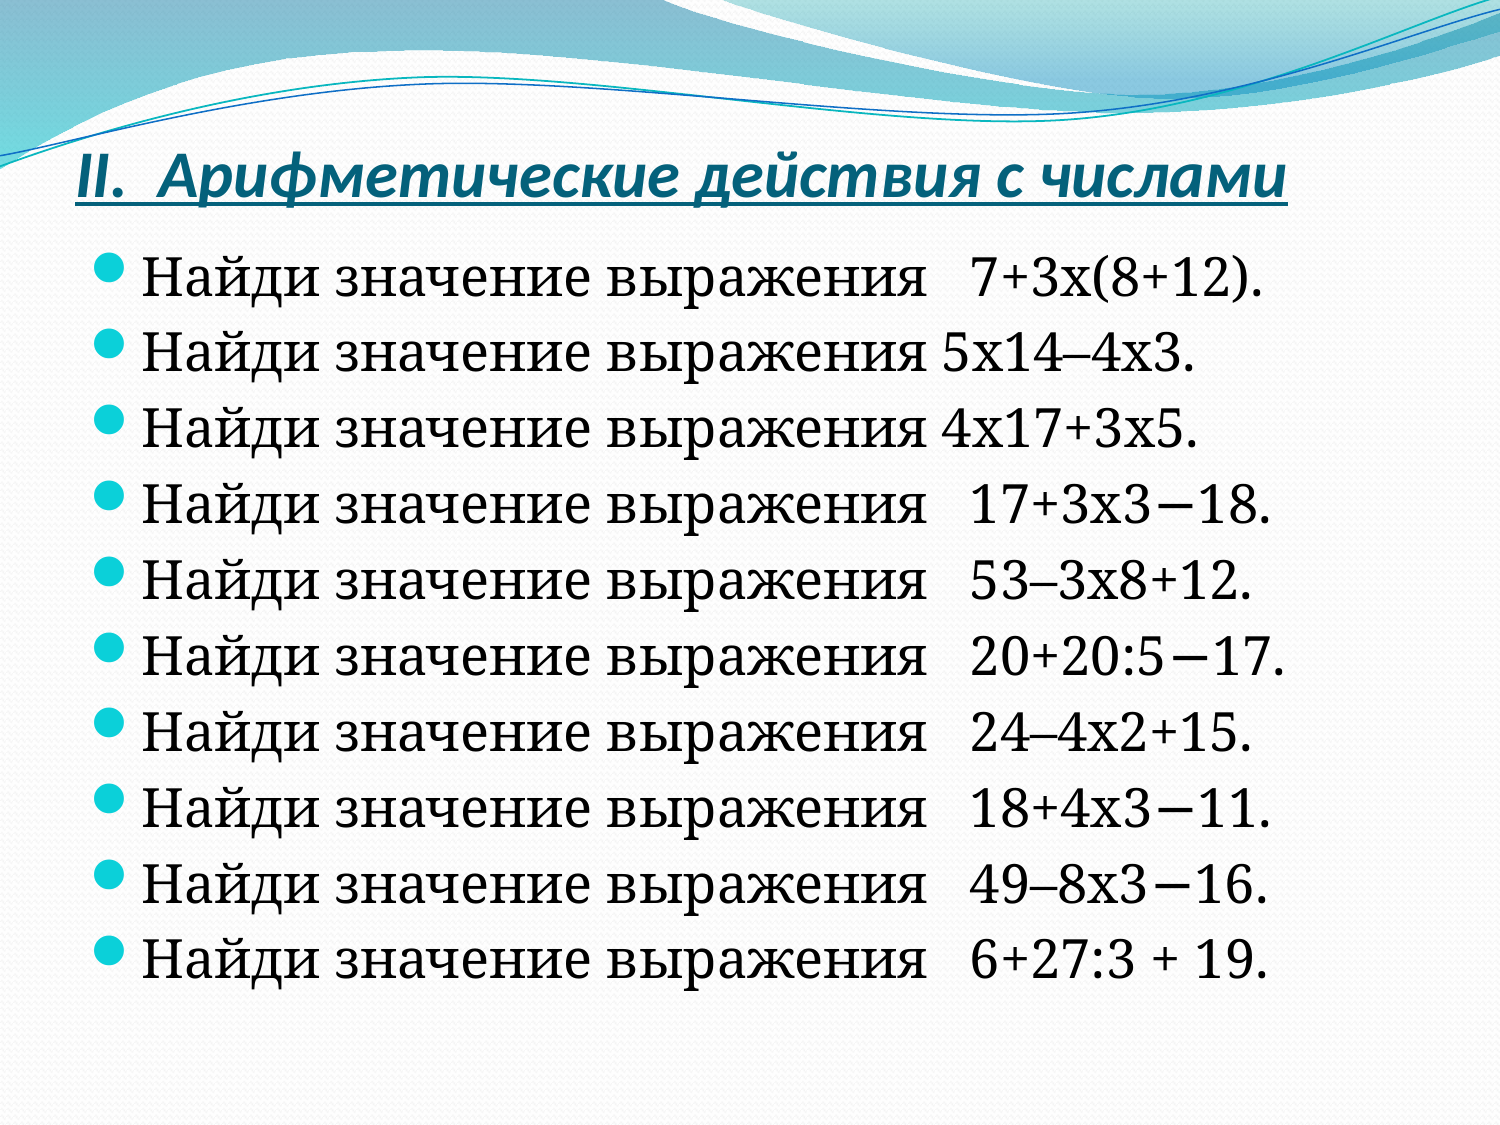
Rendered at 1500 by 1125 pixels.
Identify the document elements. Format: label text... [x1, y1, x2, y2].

title II. Арифметические действия с числами [75, 115, 1425, 211]
list Найди значение выражения 7+3х(8+12). Найди значение выражения 5х14–4х3. Найди значение выражения 4х17+3х5. Найди значение выражения 17+3х3−18. Найди значение выражения 53–3х8+12. Найди значение выражения 20+20:5−17. Найди значение выражения 24–4х2+15. Найди значение выражения 18+4х3−11. Найди значение выражения 49–8х3−16. Найди значение выражения 6+27:3 + 19. [75, 234, 1425, 1079]
